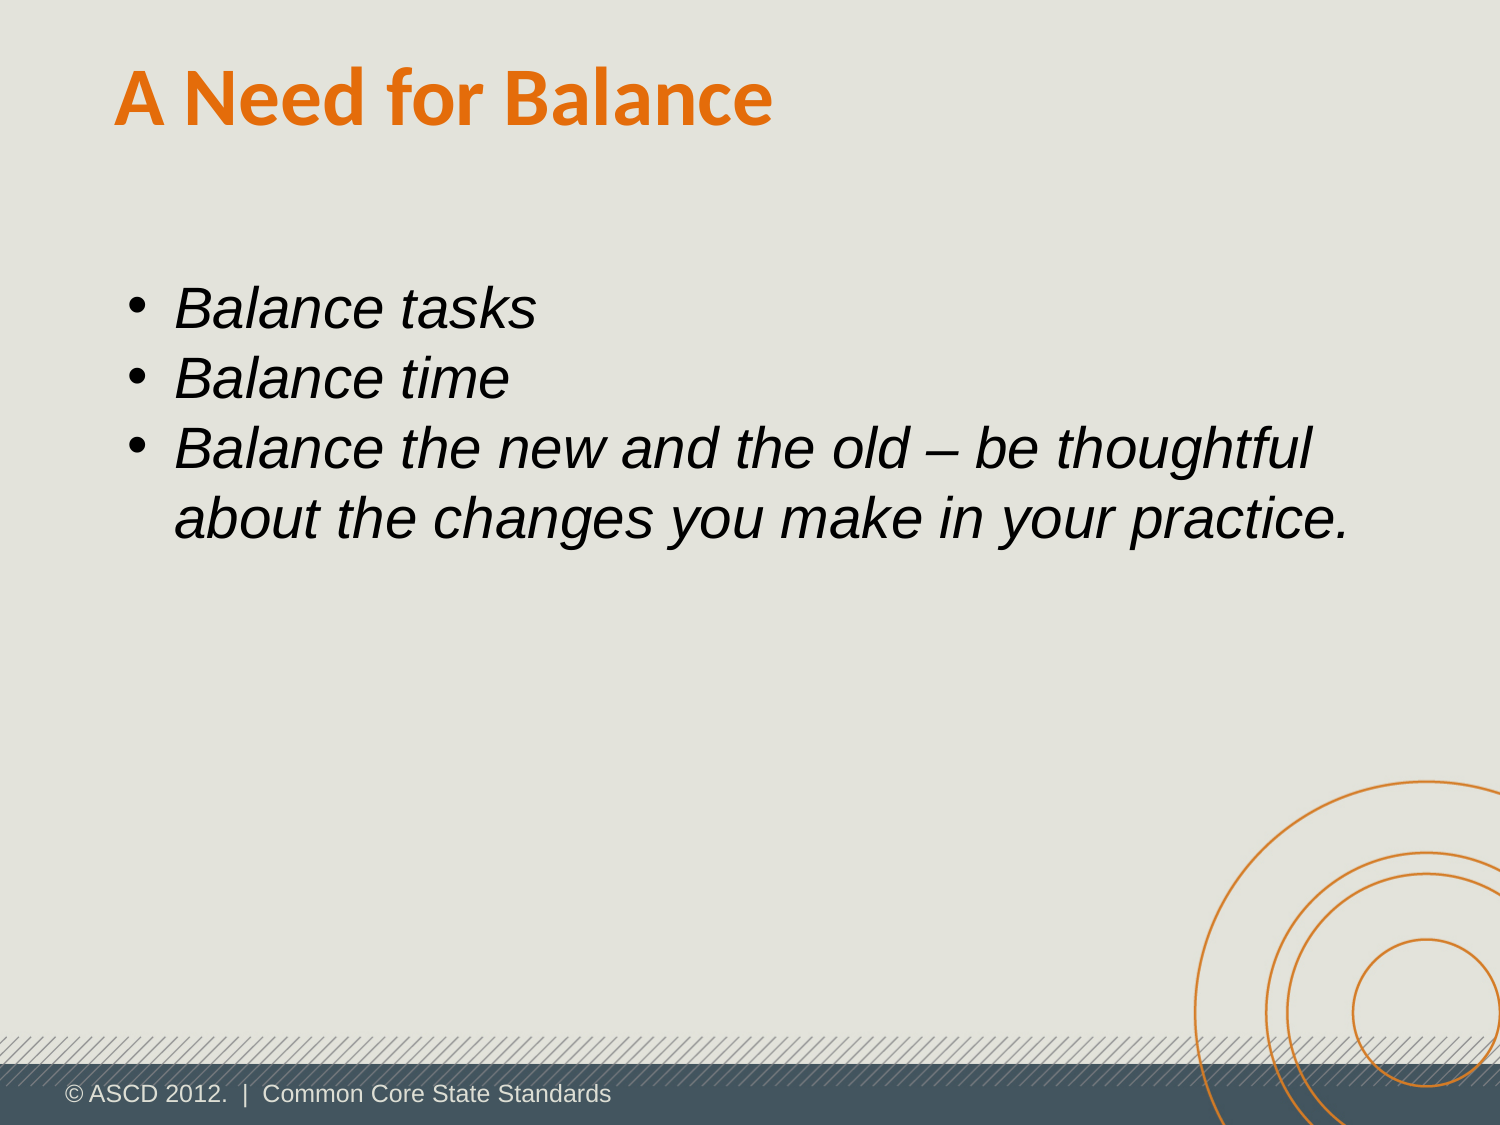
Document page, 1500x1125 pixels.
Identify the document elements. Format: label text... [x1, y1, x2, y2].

text_box Balance tasks Balance time Balance the new and the old – be thoughtful about the changes you make in your practice. [112, 262, 1413, 558]
picture [0, 0, 1500, 1125]
slide_number © ASCD 2012. | Common Core State Standards [50, 1070, 925, 1120]
text_box A Need for Balance [99, 34, 1113, 138]
